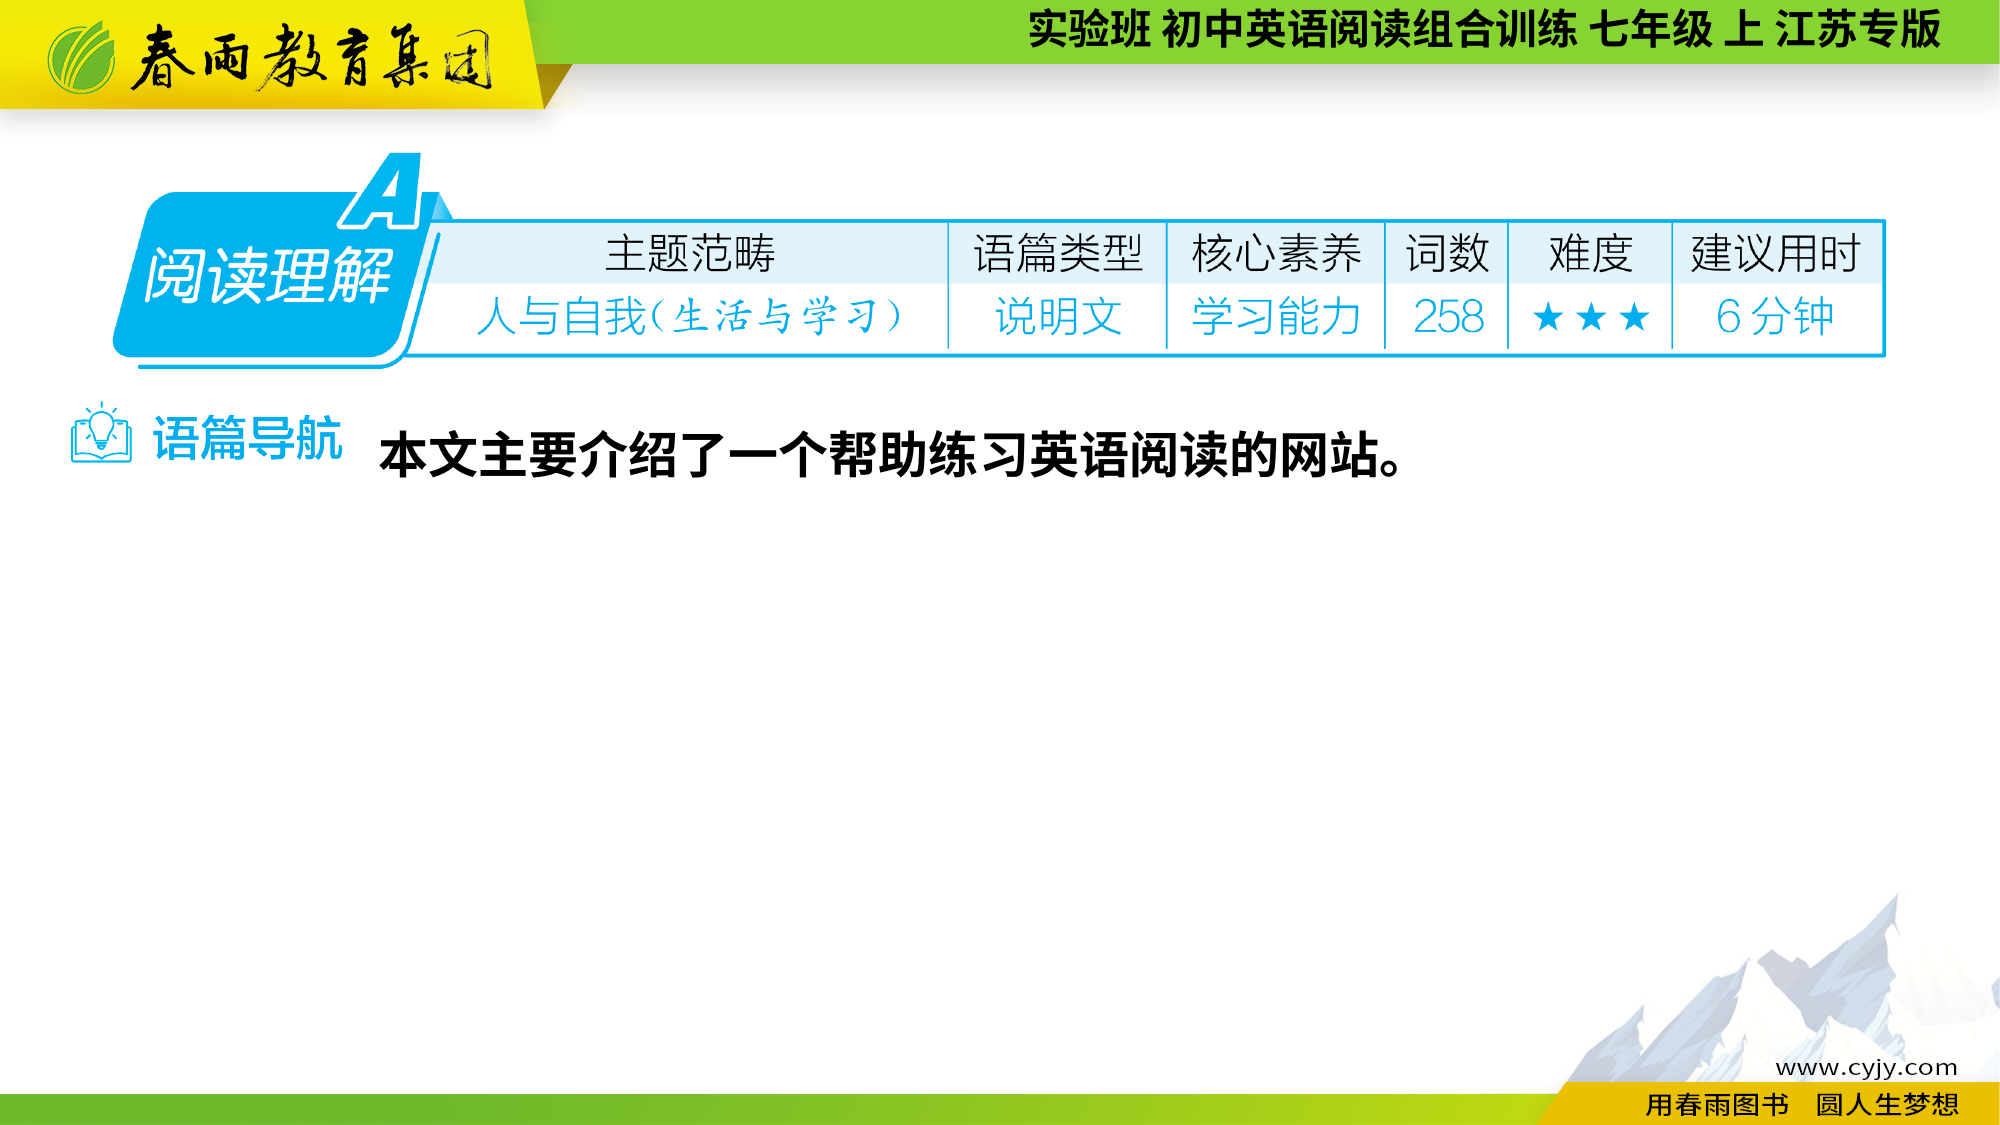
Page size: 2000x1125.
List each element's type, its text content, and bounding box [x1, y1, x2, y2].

list 本文主要介绍了一个帮助练习英语阅读的网站。 [59, 385, 1944, 481]
picture [0, 0, 2000, 1125]
